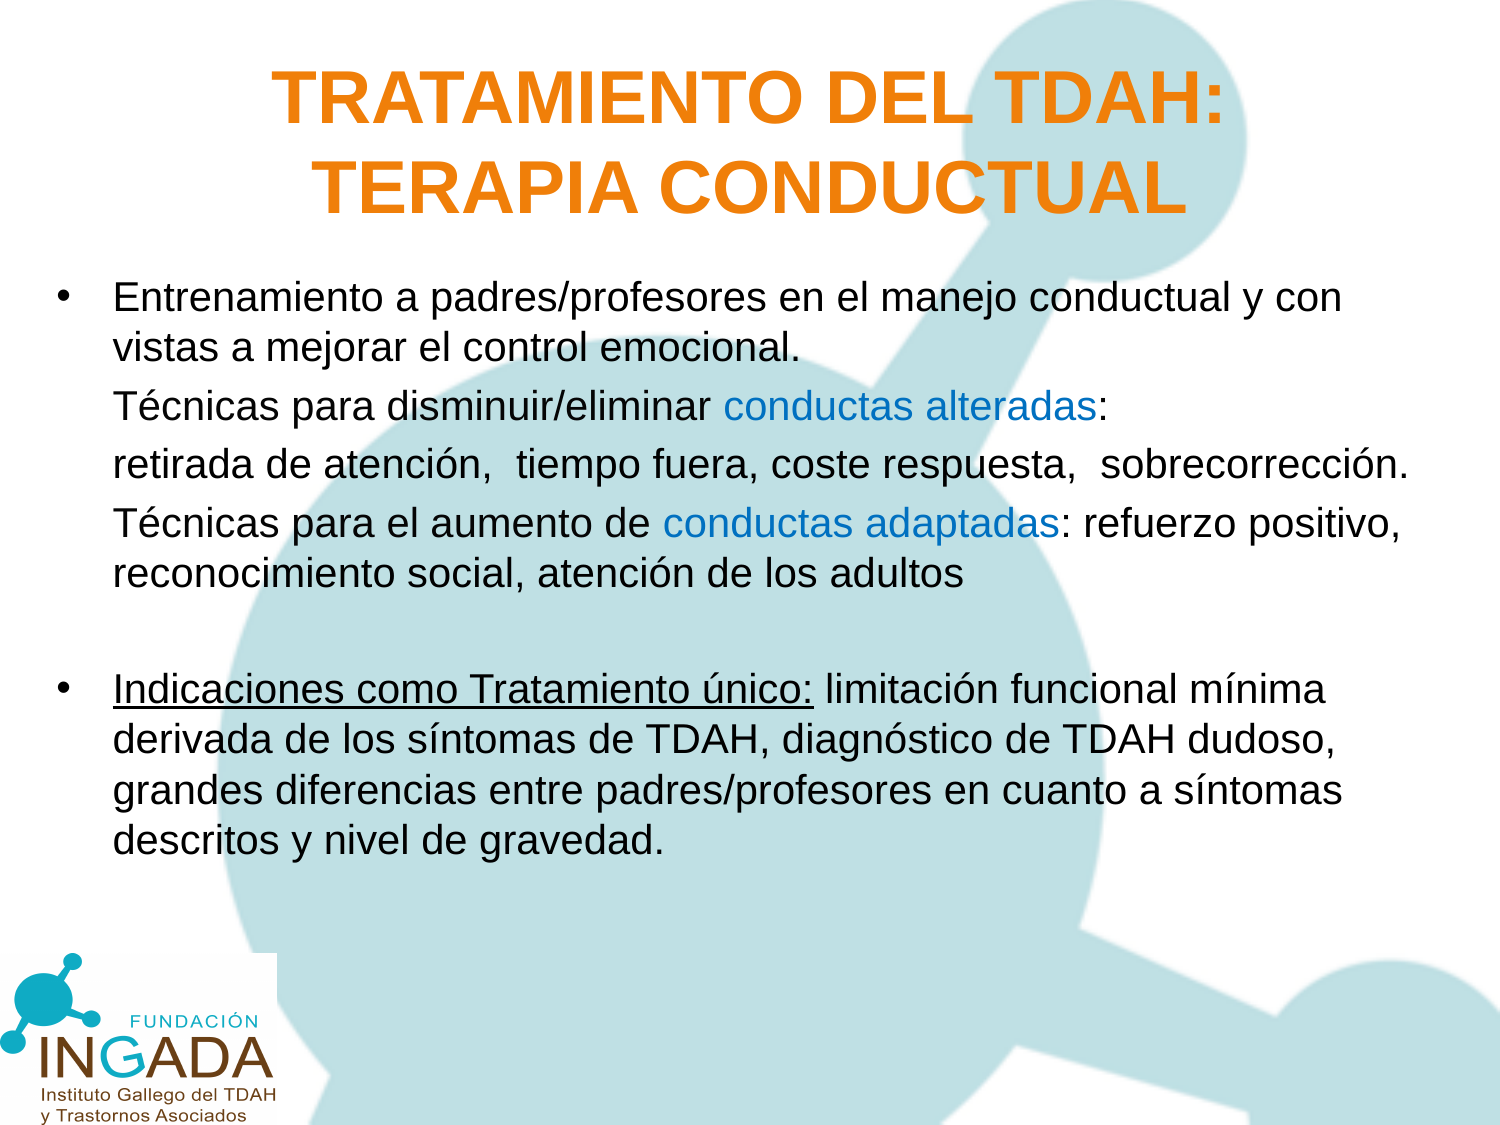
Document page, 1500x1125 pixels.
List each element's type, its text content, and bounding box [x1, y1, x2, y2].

list Entrenamiento a padres/profesores en el manejo conductual y con vistas a mejorar el control emocional. Técnicas para disminuir/eliminar conductas alteradas: retirada de atención, tiempo fuera, coste respuesta, sobrecorrección. Técnicas para el aumento de conductas adaptadas: refuerzo positivo, reconocimiento social, atención de los adultos Indicaciones como Tratamiento único: limitación funcional mínima derivada de los síntomas de TDAH, diagnóstico de TDAH dudoso, grandes diferencias entre padres/profesores en cuanto a síntomas descritos y nivel de gravedad. [41, 262, 1447, 988]
title TRATAMIENTO DEL TDAH: TERAPIA CONDUCTUAL [75, 45, 1425, 233]
picture [0, 953, 277, 1125]
